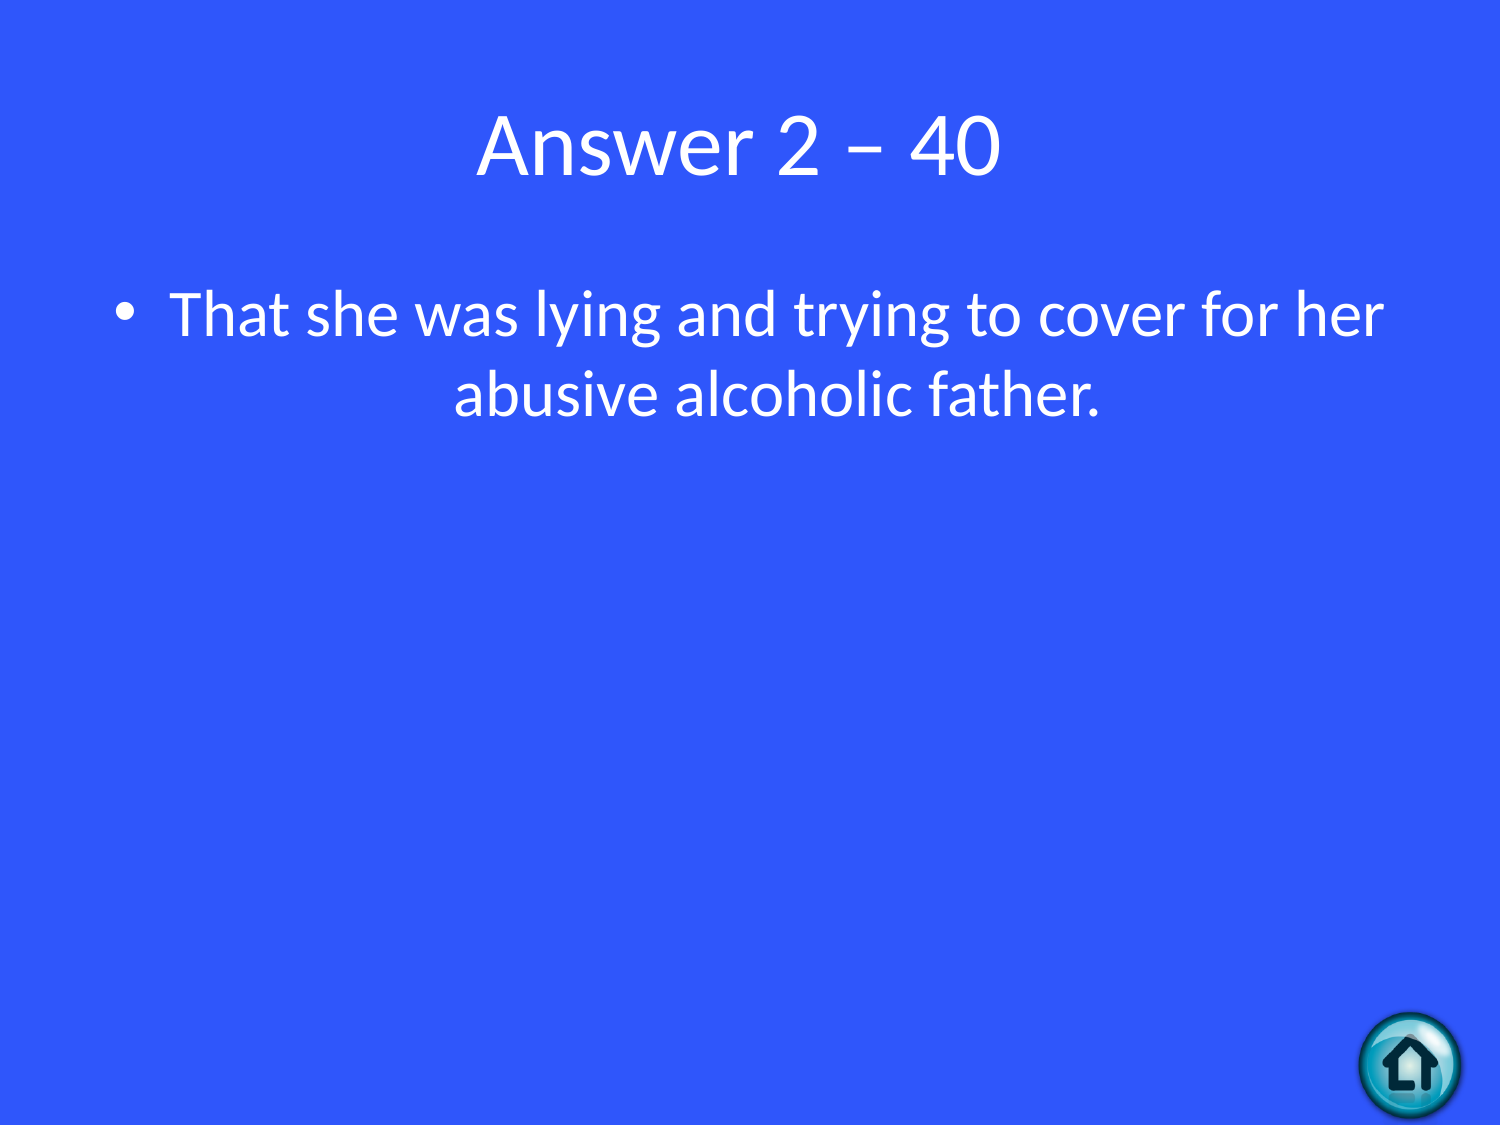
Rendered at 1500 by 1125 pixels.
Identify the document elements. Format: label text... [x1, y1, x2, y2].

title Answer 2 – 40 [74, 44, 1426, 233]
list That she was lying and trying to cover for her abusive alcoholic father. [74, 262, 1426, 1006]
picture [1349, 1006, 1469, 1125]
